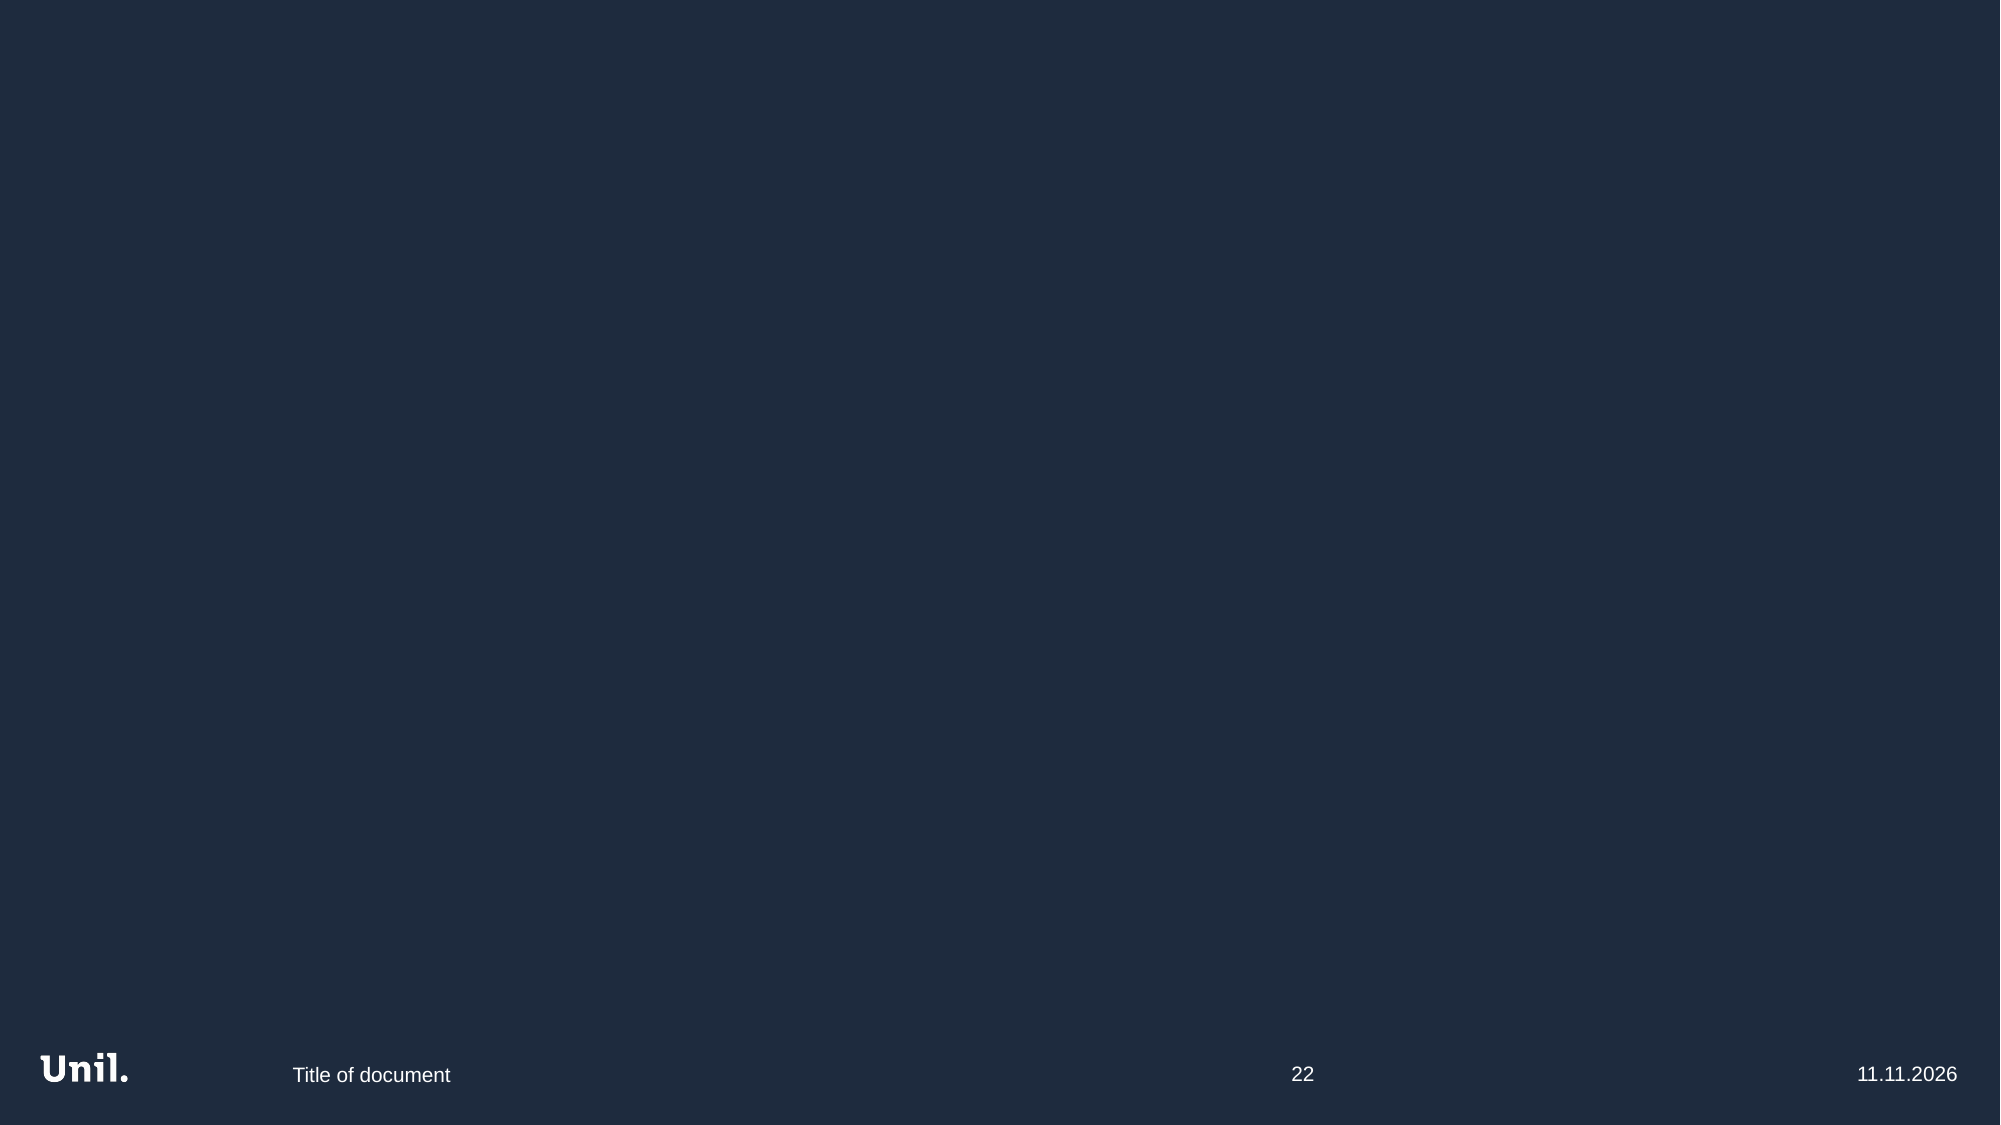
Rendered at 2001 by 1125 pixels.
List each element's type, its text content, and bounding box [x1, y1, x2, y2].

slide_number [1789, 1026, 1958, 1086]
slide_number 22 [1250, 1037, 1355, 1086]
footer Title of document [292, 1011, 1048, 1087]
picture [27, 1042, 141, 1095]
